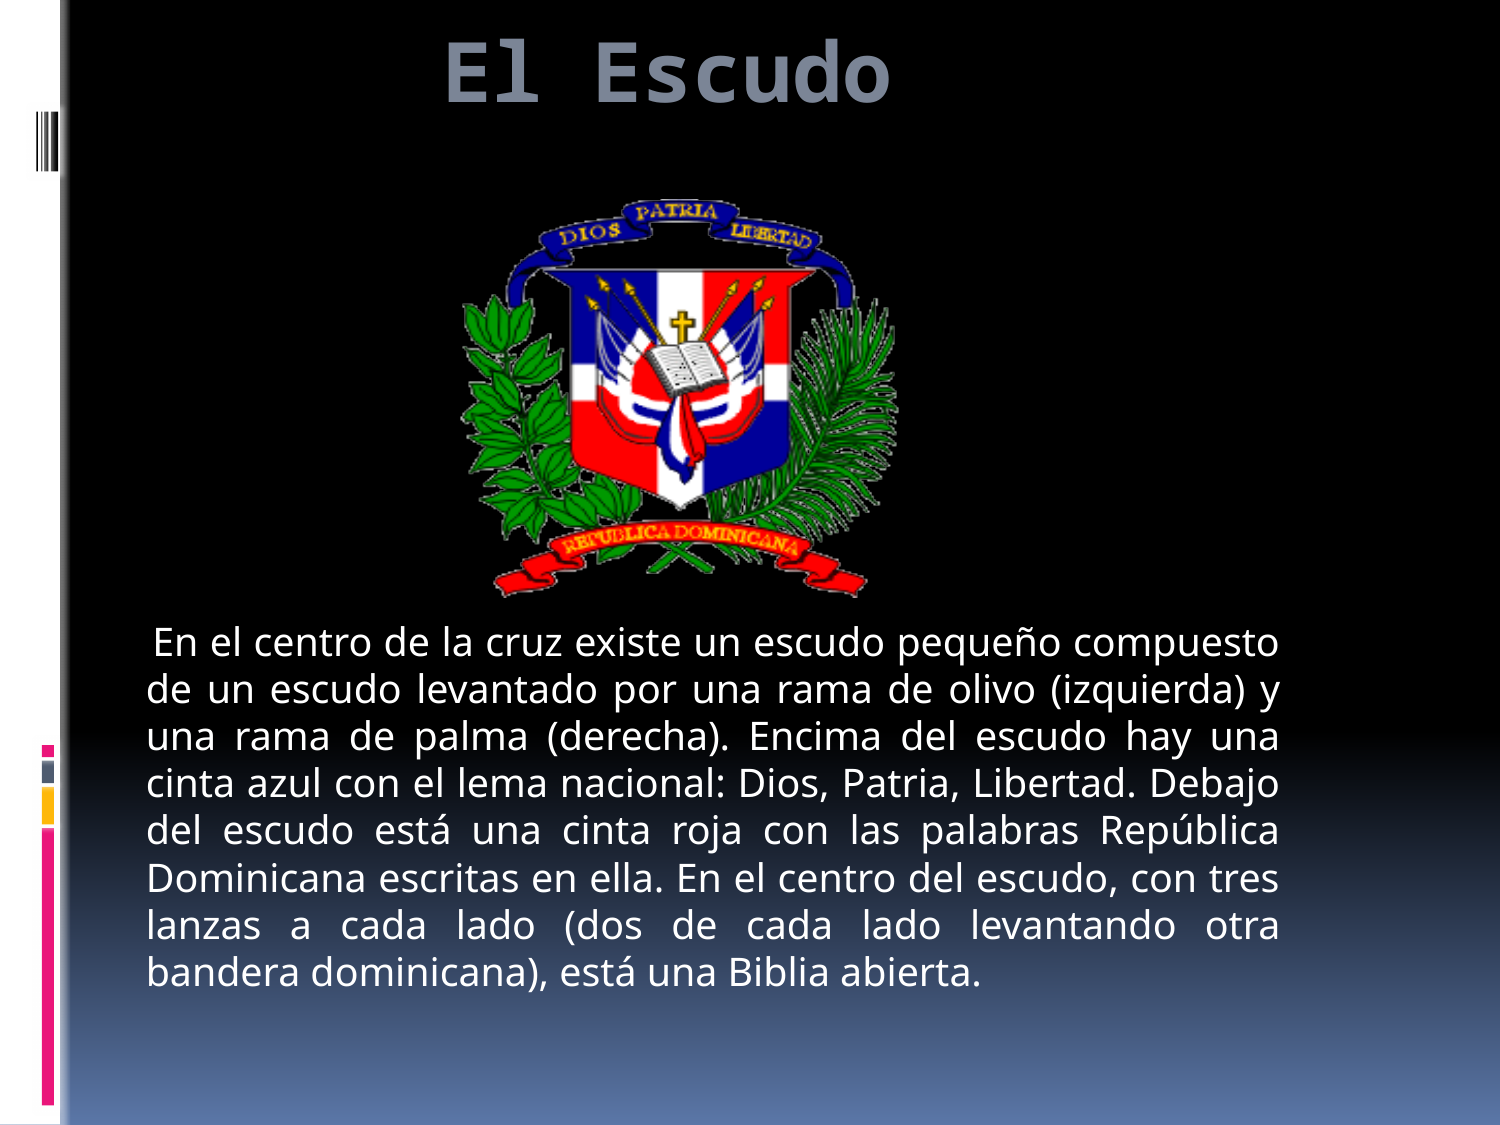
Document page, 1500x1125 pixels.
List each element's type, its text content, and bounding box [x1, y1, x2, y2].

list En el centro de la cruz existe un escudo pequeño compuesto de un escudo levantado por una rama de olivo (izquierda) y una rama de palma (derecha). Encima del escudo hay una cinta azul con el lema nacional: Dios, Patria, Libertad. Debajo del escudo está una cinta roja con las palabras República Dominicana escritas en ella. En el centro del escudo, con tres lanzas a cada lado (dos de cada lado levantando otra bandera dominicana), está una Biblia abierta. [70, 609, 1296, 1052]
picture [456, 198, 903, 599]
title El Escudo [246, 11, 1090, 200]
